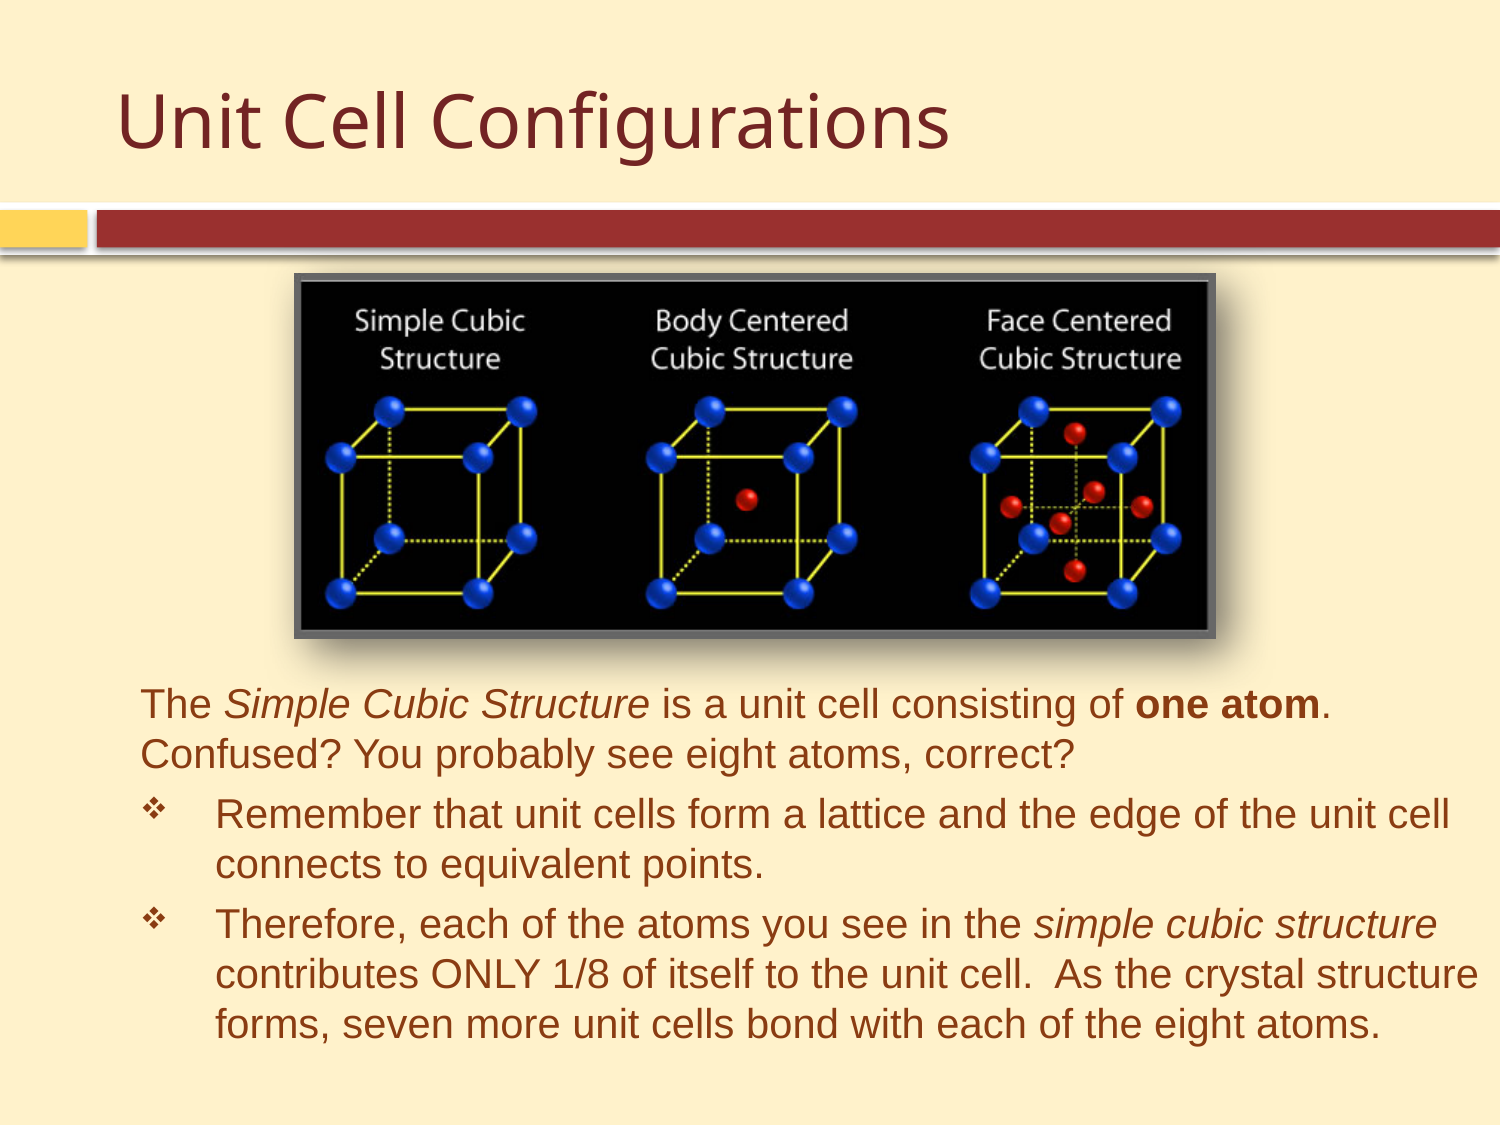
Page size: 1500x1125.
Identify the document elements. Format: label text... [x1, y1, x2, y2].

picture [293, 273, 1216, 639]
list The Simple Cubic Structure is a unit cell consisting of one atom. Confused? You probably see eight atoms, correct? Remember that unit cells form a lattice and the edge of the unit cell connects to equivalent points. Therefore, each of the atoms you see in the simple cubic structure contributes ONLY 1/8 of itself to the unit cell. As the crystal structure forms, seven more unit cells bond with each of the eight atoms. [125, 668, 1500, 1065]
title Unit Cell Configurations [100, 37, 1438, 200]
